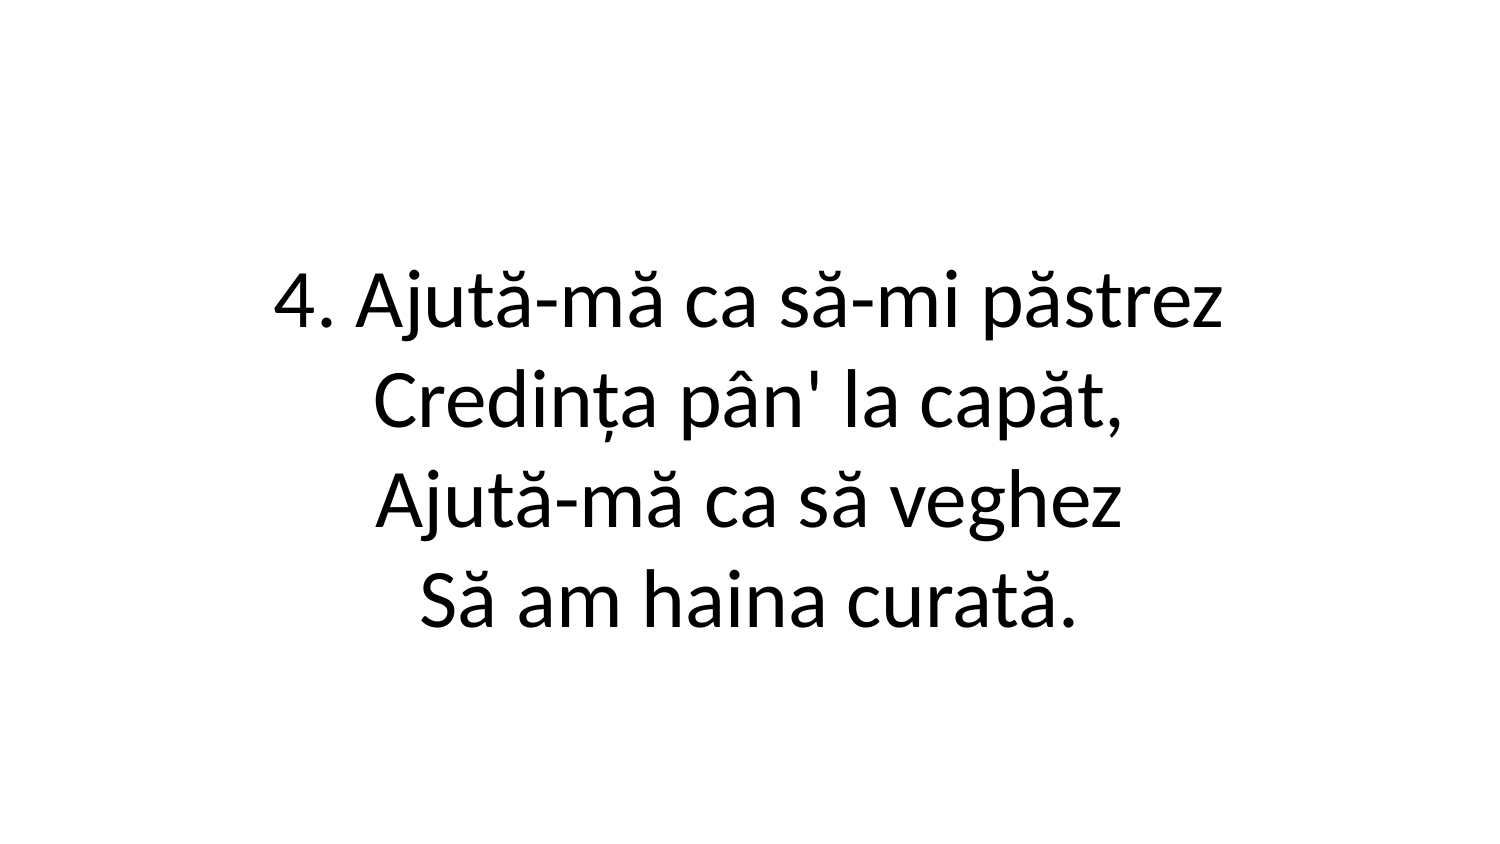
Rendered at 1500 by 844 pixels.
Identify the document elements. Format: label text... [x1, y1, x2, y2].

text_box 4. Ajută-mă ca să-mi păstrez Credința pân' la capăt, Ajută-mă ca să veghez Să am haina curată. [259, 192, 1241, 652]
